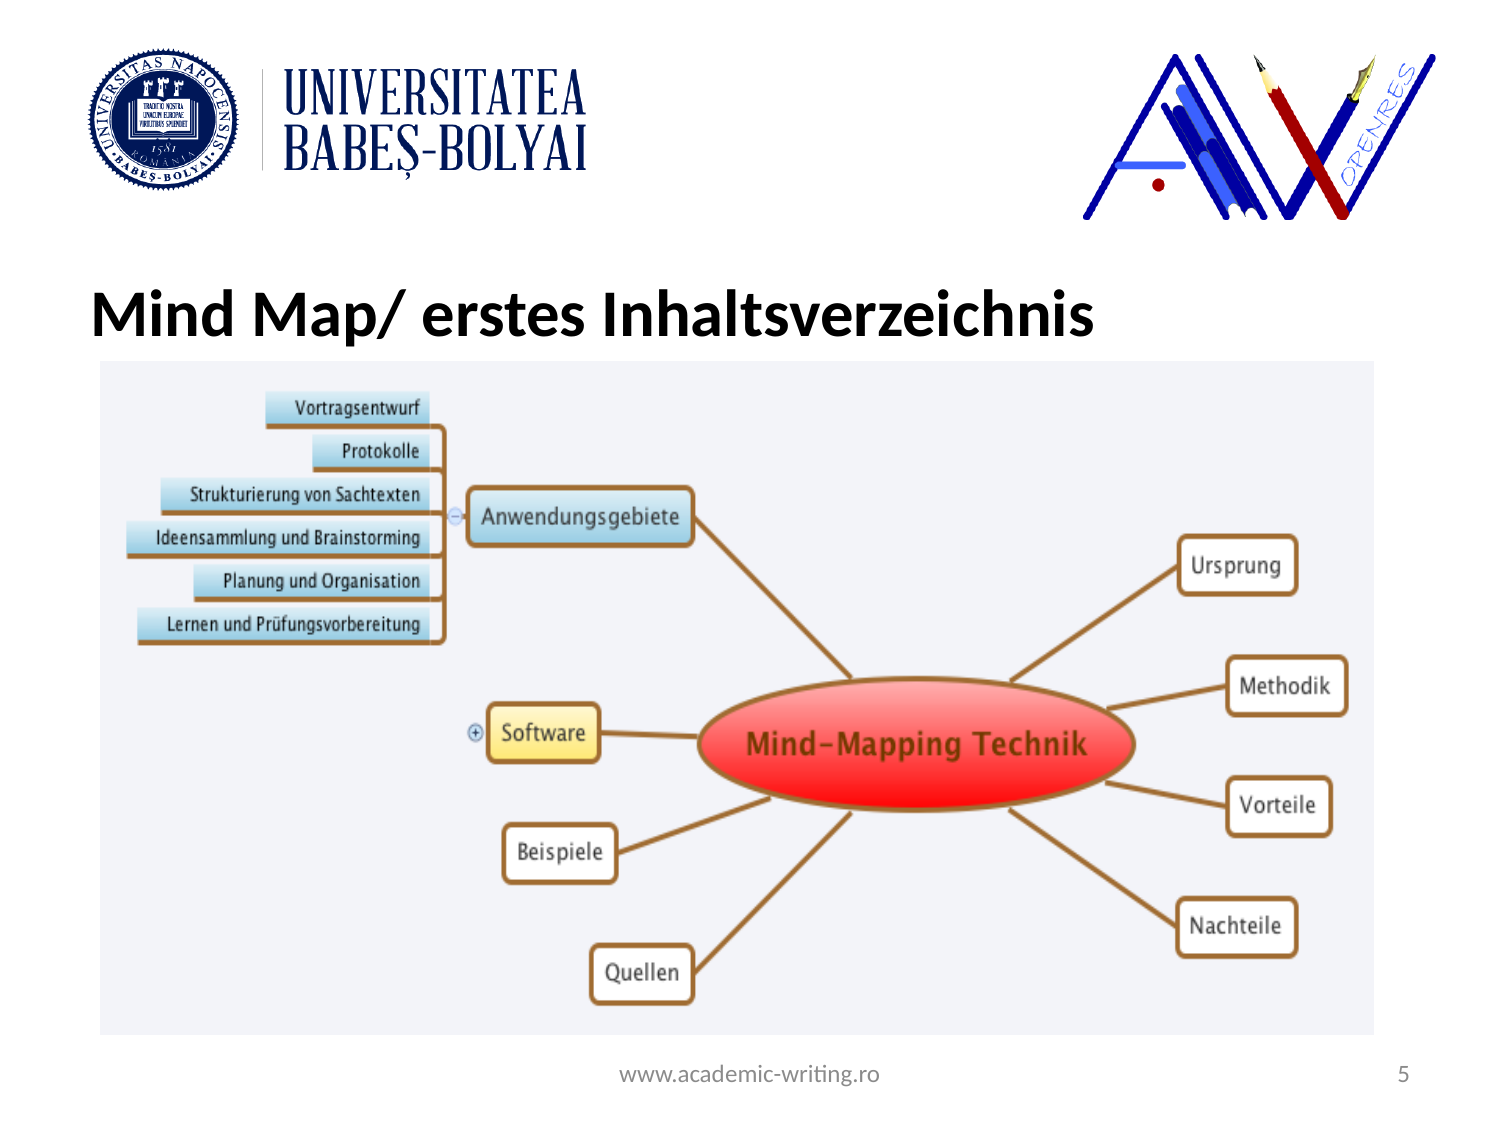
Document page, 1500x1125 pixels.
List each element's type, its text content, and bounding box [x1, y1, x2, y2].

footer www.academic-writing.ro [512, 1044, 988, 1103]
list Mind Map/ erstes Inhaltsverzeichnis [75, 262, 1425, 1005]
picture [100, 361, 1374, 1036]
picture [76, 42, 597, 197]
picture [1083, 54, 1436, 220]
slide_number 5 [1074, 1042, 1425, 1103]
